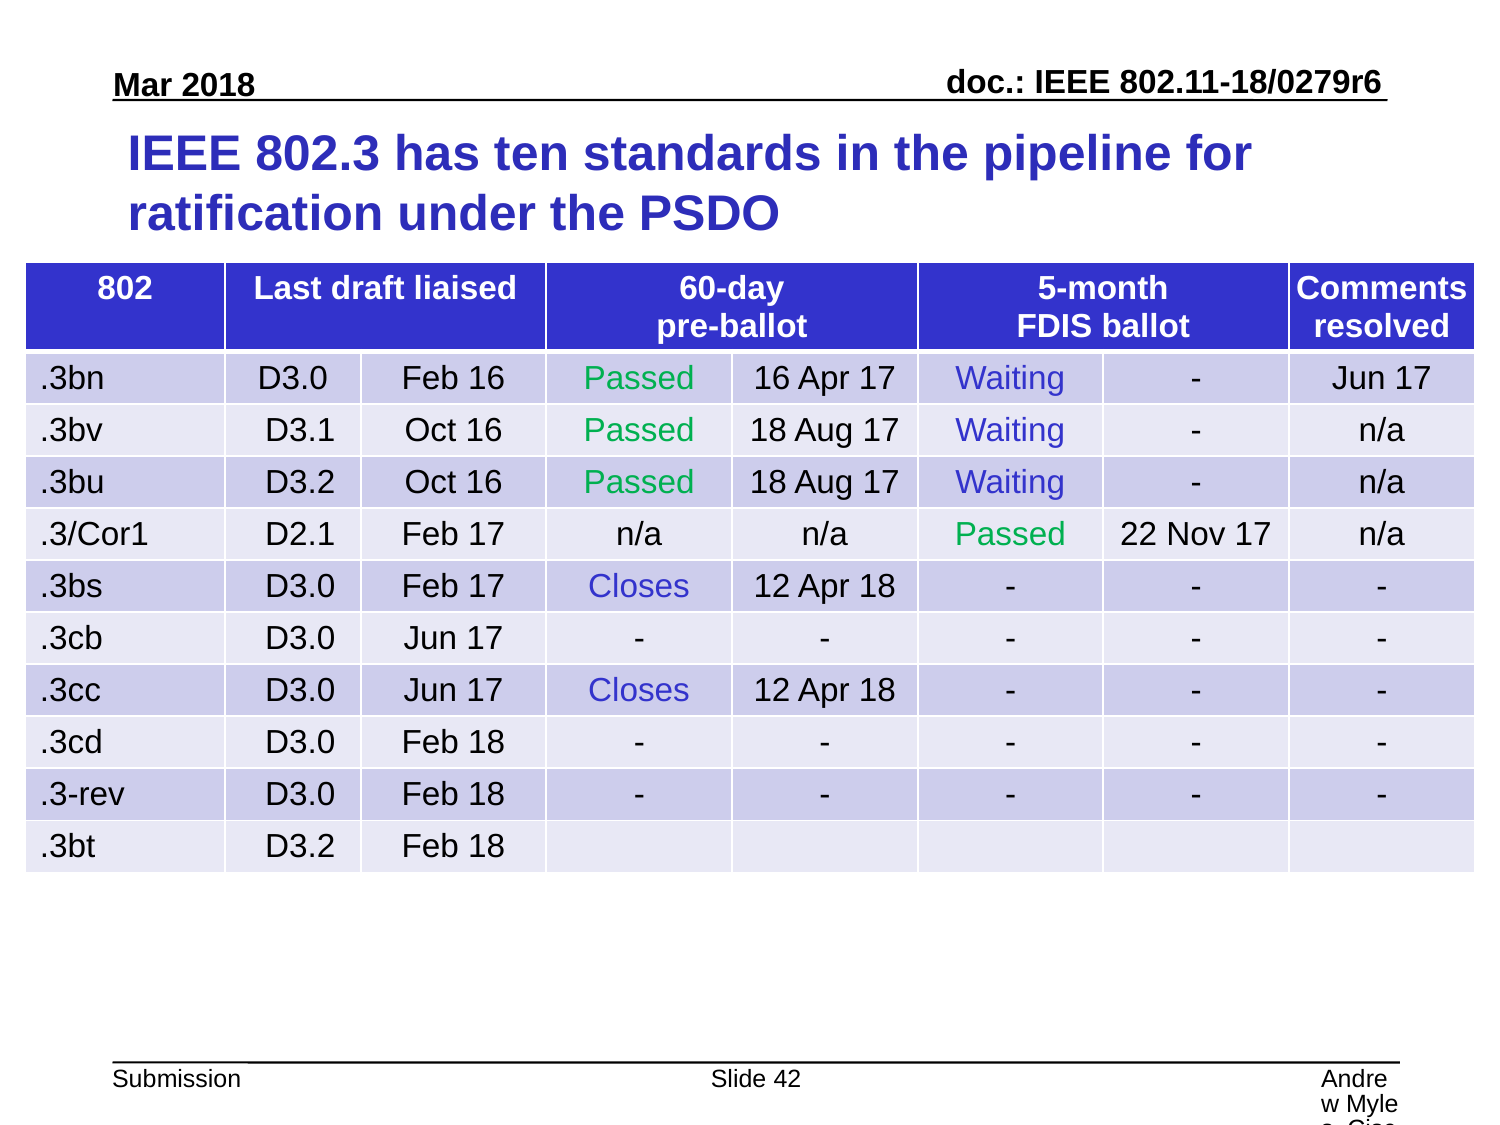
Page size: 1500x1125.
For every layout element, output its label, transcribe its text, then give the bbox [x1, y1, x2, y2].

table_cell Oct 16 [362, 457, 545, 507]
table_cell n/a [1290, 405, 1474, 455]
table_cell D3.0 [226, 665, 360, 715]
table_cell - [1104, 769, 1288, 820]
table_cell Jun 17 [362, 613, 545, 663]
table_header 802 [26, 263, 224, 349]
table_cell - [1104, 457, 1288, 507]
table_cell - [919, 769, 1102, 820]
table_cell - [1290, 769, 1474, 820]
table_cell [1104, 821, 1288, 872]
table_cell [1290, 821, 1474, 872]
table_cell .3cc [26, 665, 224, 715]
title IEEE 802.3 has ten standards in the pipeline for ratification under the PSDO [112, 112, 1388, 262]
table_cell n/a [733, 509, 917, 559]
table_cell - [547, 717, 731, 767]
table_cell Passed [919, 509, 1102, 559]
table_cell - [1290, 613, 1474, 663]
table_cell - [1104, 613, 1288, 663]
table_cell 22 Nov 17 [1104, 509, 1288, 559]
table_cell Waiting [919, 457, 1102, 507]
table_cell - [547, 769, 731, 820]
table_cell [919, 821, 1102, 872]
table_cell Passed [547, 457, 731, 507]
table_cell 18 Aug 17 [733, 405, 917, 455]
table_header Comments resolved [1290, 263, 1474, 349]
table_cell Oct 16 [362, 405, 545, 455]
table_cell .3-rev [26, 769, 224, 820]
table_cell - [919, 561, 1102, 611]
table_cell 12 Apr 18 [733, 561, 917, 611]
table_cell n/a [1290, 509, 1474, 559]
table_cell Feb 17 [362, 561, 545, 611]
table_cell Waiting [919, 405, 1102, 455]
table_cell .3bt [26, 821, 224, 872]
table_cell 12 Apr 18 [733, 665, 917, 715]
table_cell Jun 17 [1290, 354, 1474, 403]
table_cell .3bv [26, 405, 224, 455]
table_cell Closes [547, 665, 731, 715]
table_cell Feb 18 [362, 717, 545, 767]
table_cell - [1104, 354, 1288, 403]
table_header 60-day pre-ballot [547, 263, 917, 349]
table_cell - [733, 717, 917, 767]
table_cell Feb 16 [362, 354, 545, 403]
table_cell Passed [547, 405, 731, 455]
table_cell - [1104, 717, 1288, 767]
table_header Last draft liaised [226, 263, 545, 349]
table_cell - [547, 613, 731, 663]
table_cell - [919, 717, 1102, 767]
table_cell Waiting [919, 354, 1102, 403]
table_cell - [919, 613, 1102, 663]
table_cell Closes [547, 561, 731, 611]
table_cell - [733, 613, 917, 663]
table_cell .3bn [26, 354, 224, 403]
table_cell .3/Cor1 [26, 509, 224, 559]
table_cell .3bu [26, 457, 224, 507]
table_cell - [733, 769, 917, 820]
table_cell - [1104, 561, 1288, 611]
table_cell .3cd [26, 717, 224, 767]
table_cell D3.0 [226, 561, 360, 611]
table_cell Jun 17 [362, 665, 545, 715]
table_cell D3.0 [226, 613, 360, 663]
table_cell .3bs [26, 561, 224, 611]
table_cell - [919, 665, 1102, 715]
table_header 5-month FDIS ballot [919, 263, 1288, 349]
slide_number Slide 42 [709, 1061, 803, 1093]
table_cell D3.0 [226, 717, 360, 767]
table_cell Feb 18 [362, 769, 545, 820]
table_cell D2.1 [226, 509, 360, 559]
table_cell - [1290, 717, 1474, 767]
table_cell [547, 821, 731, 872]
table_cell Feb 18 [362, 821, 545, 872]
table_cell - [1290, 665, 1474, 715]
table_cell D3.2 [226, 457, 360, 507]
table_cell n/a [1290, 457, 1474, 507]
table_cell 16 Apr 17 [733, 354, 917, 403]
footer Andrew Myles, Cisco [1320, 1061, 1402, 1093]
table_cell D3.1 [226, 405, 360, 455]
table_cell - [1290, 561, 1474, 611]
table_cell Passed [547, 354, 731, 403]
table_cell 18 Aug 17 [733, 457, 917, 507]
table_cell D3.2 [226, 821, 360, 872]
table_cell - [1104, 665, 1288, 715]
table_cell D3.0 [226, 354, 360, 403]
table_cell [733, 821, 917, 872]
table_cell D3.0 [226, 769, 360, 820]
table_cell - [1104, 405, 1288, 455]
table_cell .3cb [26, 613, 224, 663]
table_cell Feb 17 [362, 509, 545, 559]
table_cell n/a [547, 509, 731, 559]
